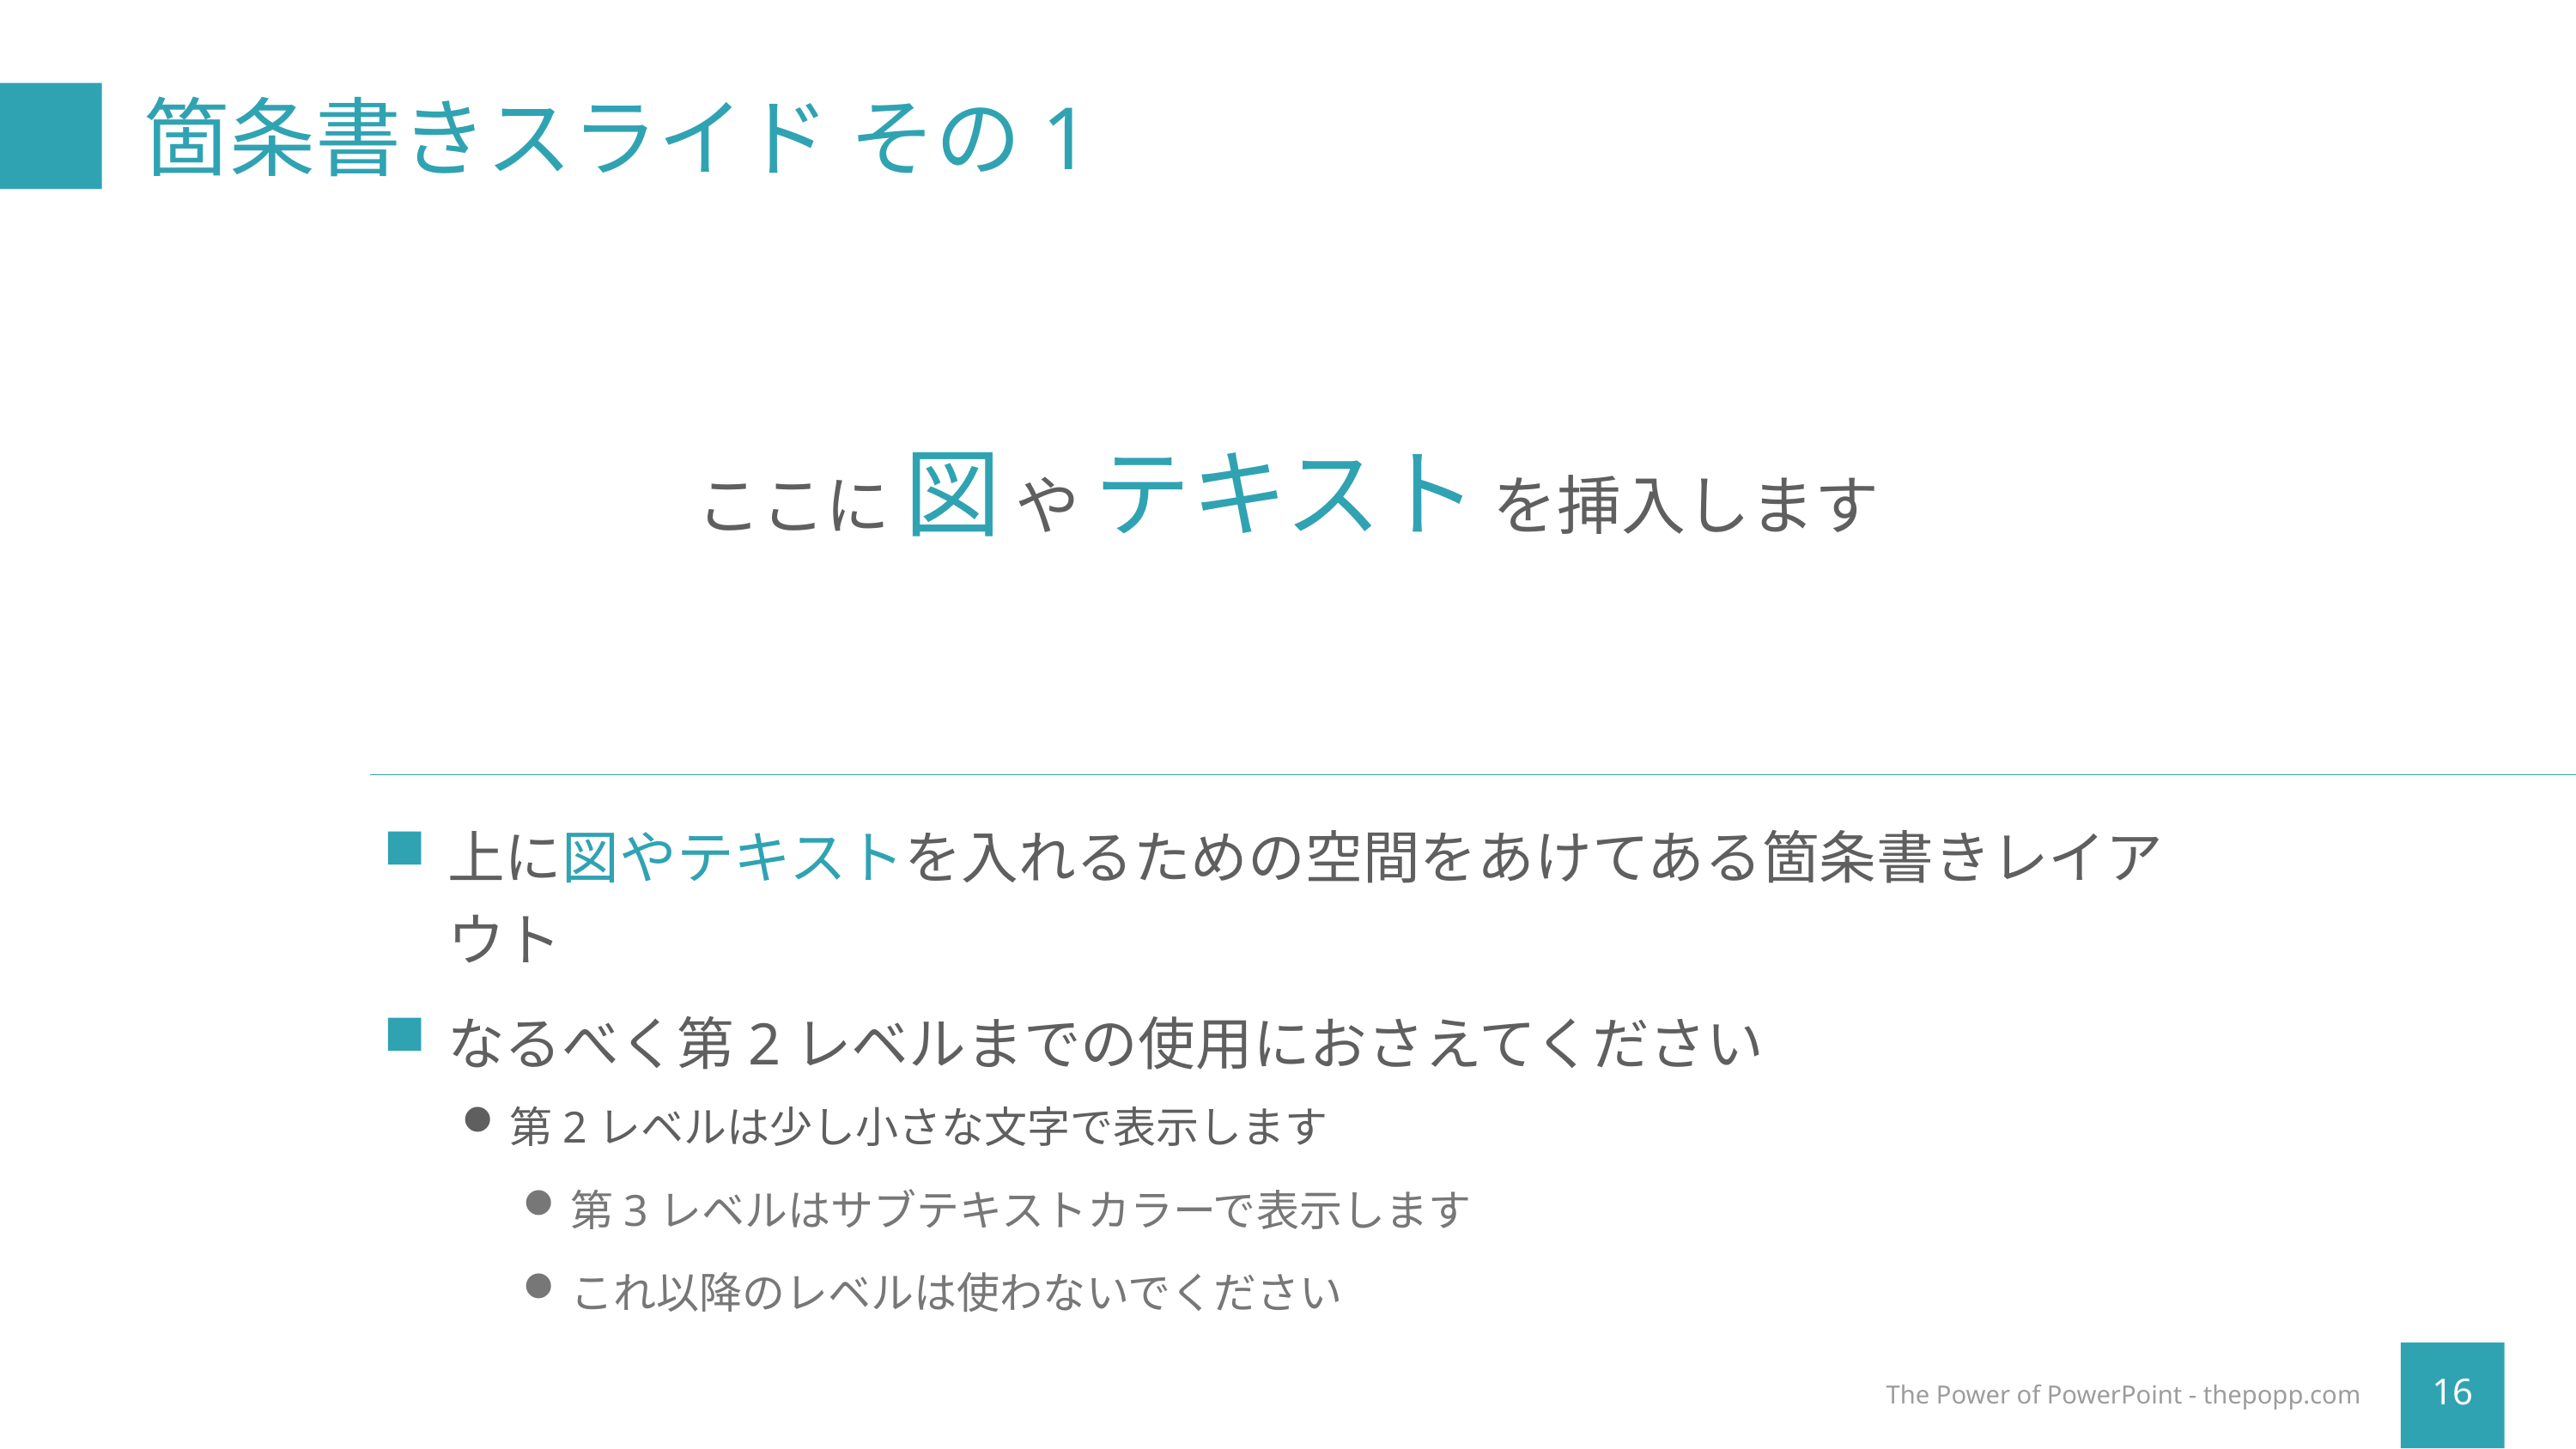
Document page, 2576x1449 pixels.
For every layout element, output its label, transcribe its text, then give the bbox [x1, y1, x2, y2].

list 上に図やテキストを入れるための空間をあけてある箇条書きレイアウト なるべく第2レベルまでの使用におさえてください 第2レベルは少し小さな文字で表示します 第3レベルはサブテキストカラーで表示します これ以降のレベルは使わないでください [370, 801, 2206, 1281]
title 箇条書きスライド その1 [131, 66, 2482, 219]
text_box ここに 図 や テキスト を挿入します [684, 426, 1892, 555]
slide_number 16 [2400, 1355, 2505, 1433]
footer The Power of PowerPoint - thepopp.com [1504, 1355, 2374, 1433]
